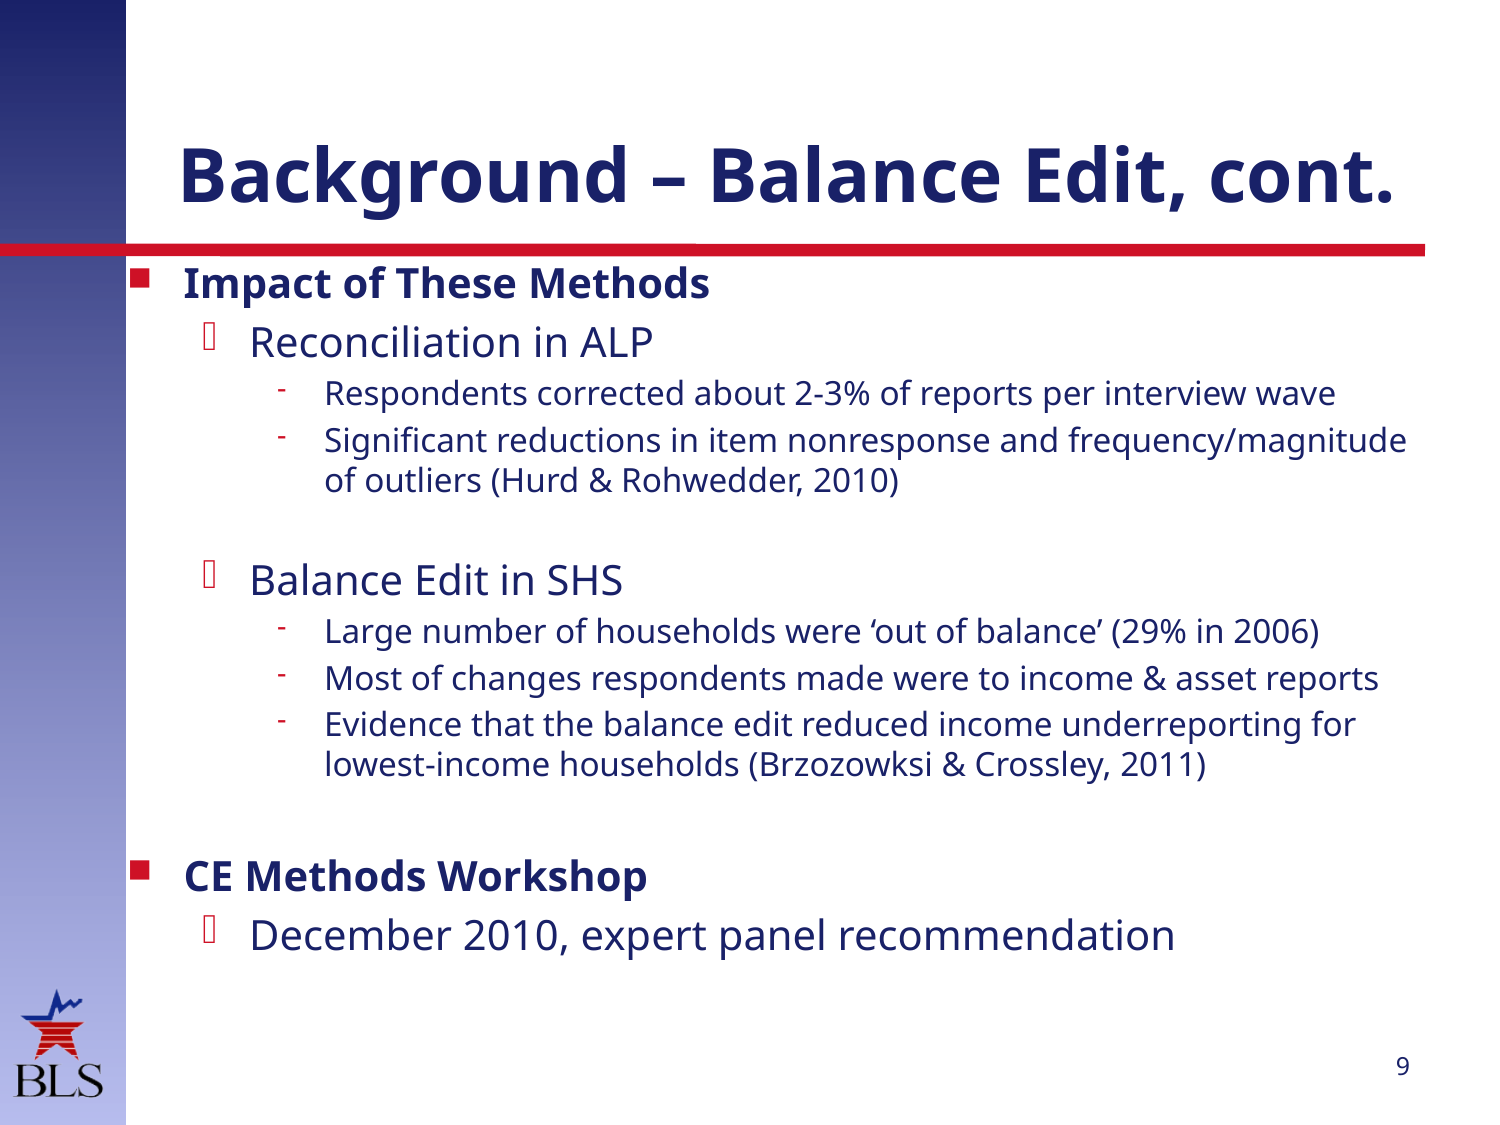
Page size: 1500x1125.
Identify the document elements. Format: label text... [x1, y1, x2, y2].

slide_number 9 [1312, 1037, 1425, 1098]
picture [0, 983, 118, 1125]
title Background – Balance Edit, cont. [149, 44, 1426, 226]
text_box Impact of These Methods Reconciliation in ALP Respondents corrected about 2-3% of reports per interview wave Significant reductions in item nonresponse and frequency/magnitude of outliers (Hurd & Rohwedder, 2010) Balance Edit in SHS Large number of households were ‘out of balance’ (29% in 2006) Most of changes respondents made were to income & asset reports Evidence that the balance edit reduced income underreporting for lowest-income households (Brzozowksi & Crossley, 2011) CE Methods Workshop December 2010, expert panel recommendation [112, 249, 1463, 1000]
